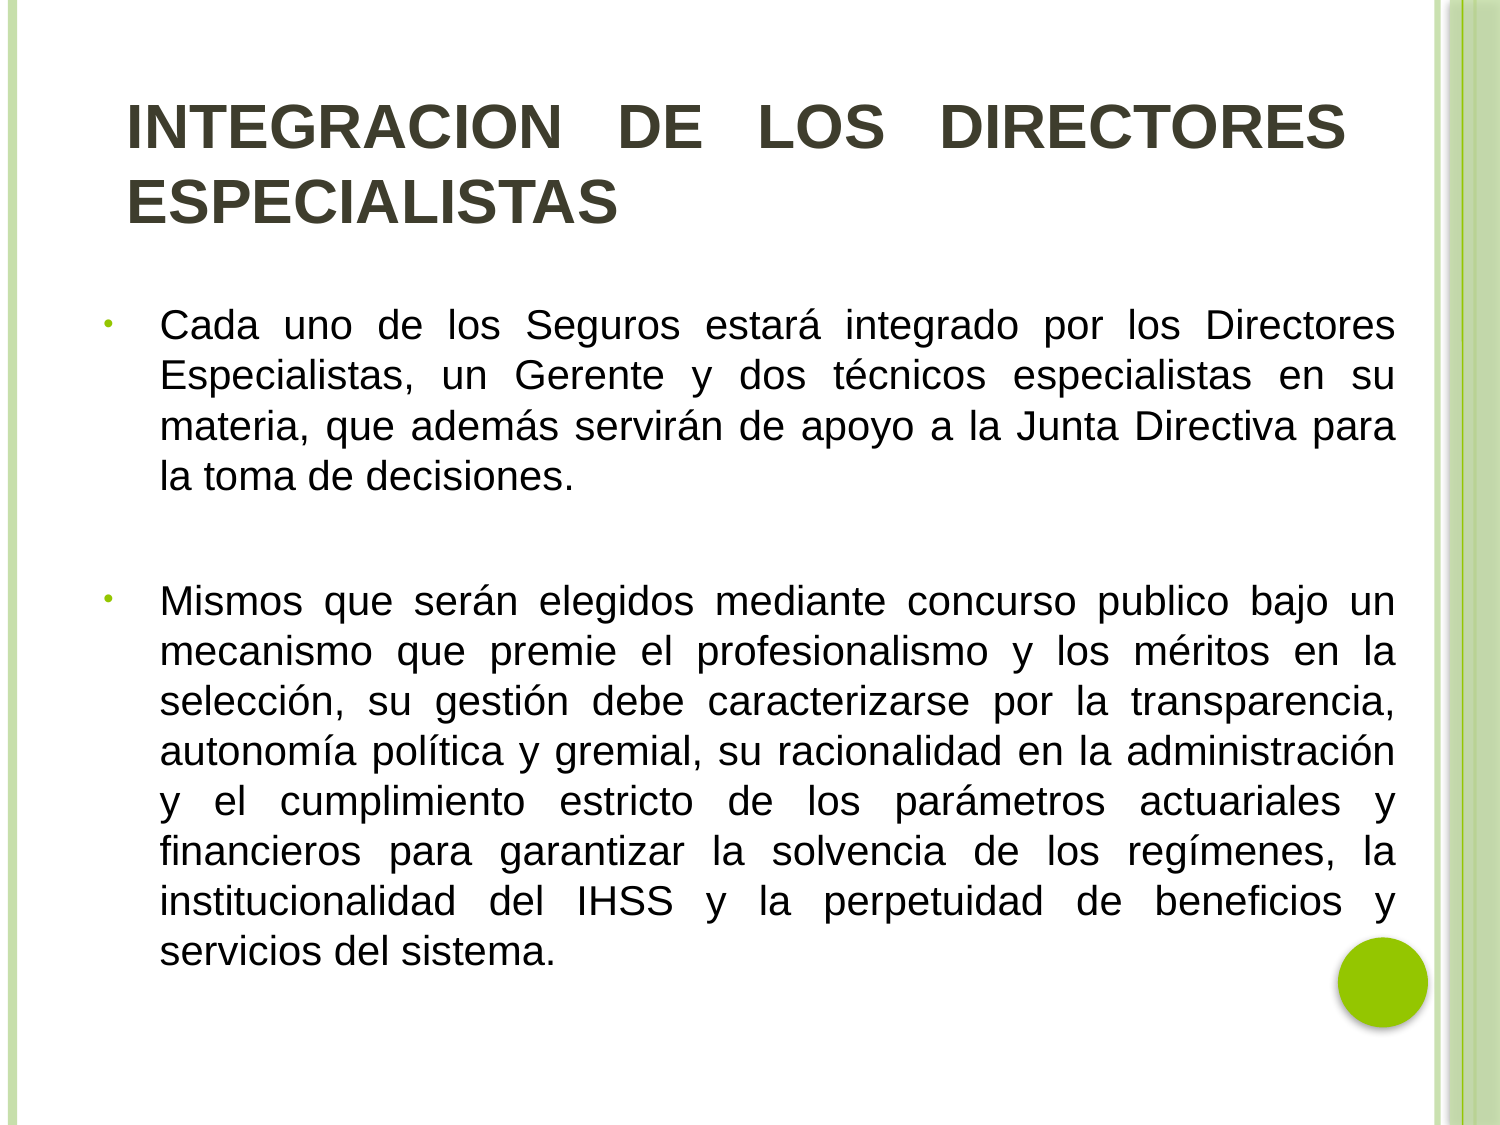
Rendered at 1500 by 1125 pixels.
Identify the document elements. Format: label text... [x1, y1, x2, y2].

title INTEGRACION DE LOS DIRECTORES ESPECIALISTAS [112, 54, 1365, 244]
list Cada uno de los Seguros estará integrado por los Directores Especialistas, un Gerente y dos técnicos especialistas en su materia, que además servirán de apoyo a la Junta Directiva para la toma de decisiones. Mismos que serán elegidos mediante concurso publico bajo un mecanismo que premie el profesionalismo y los méritos en la selección, su gestión debe caracterizarse por la transparencia, autonomía política y gremial, su racionalidad en la administración y el cumplimiento estricto de los parámetros actuariales y financieros para garantizar la solvencia de los regímenes, la institucionalidad del IHSS y la perpetuidad de beneficios y servicios del sistema. [88, 290, 1412, 1035]
